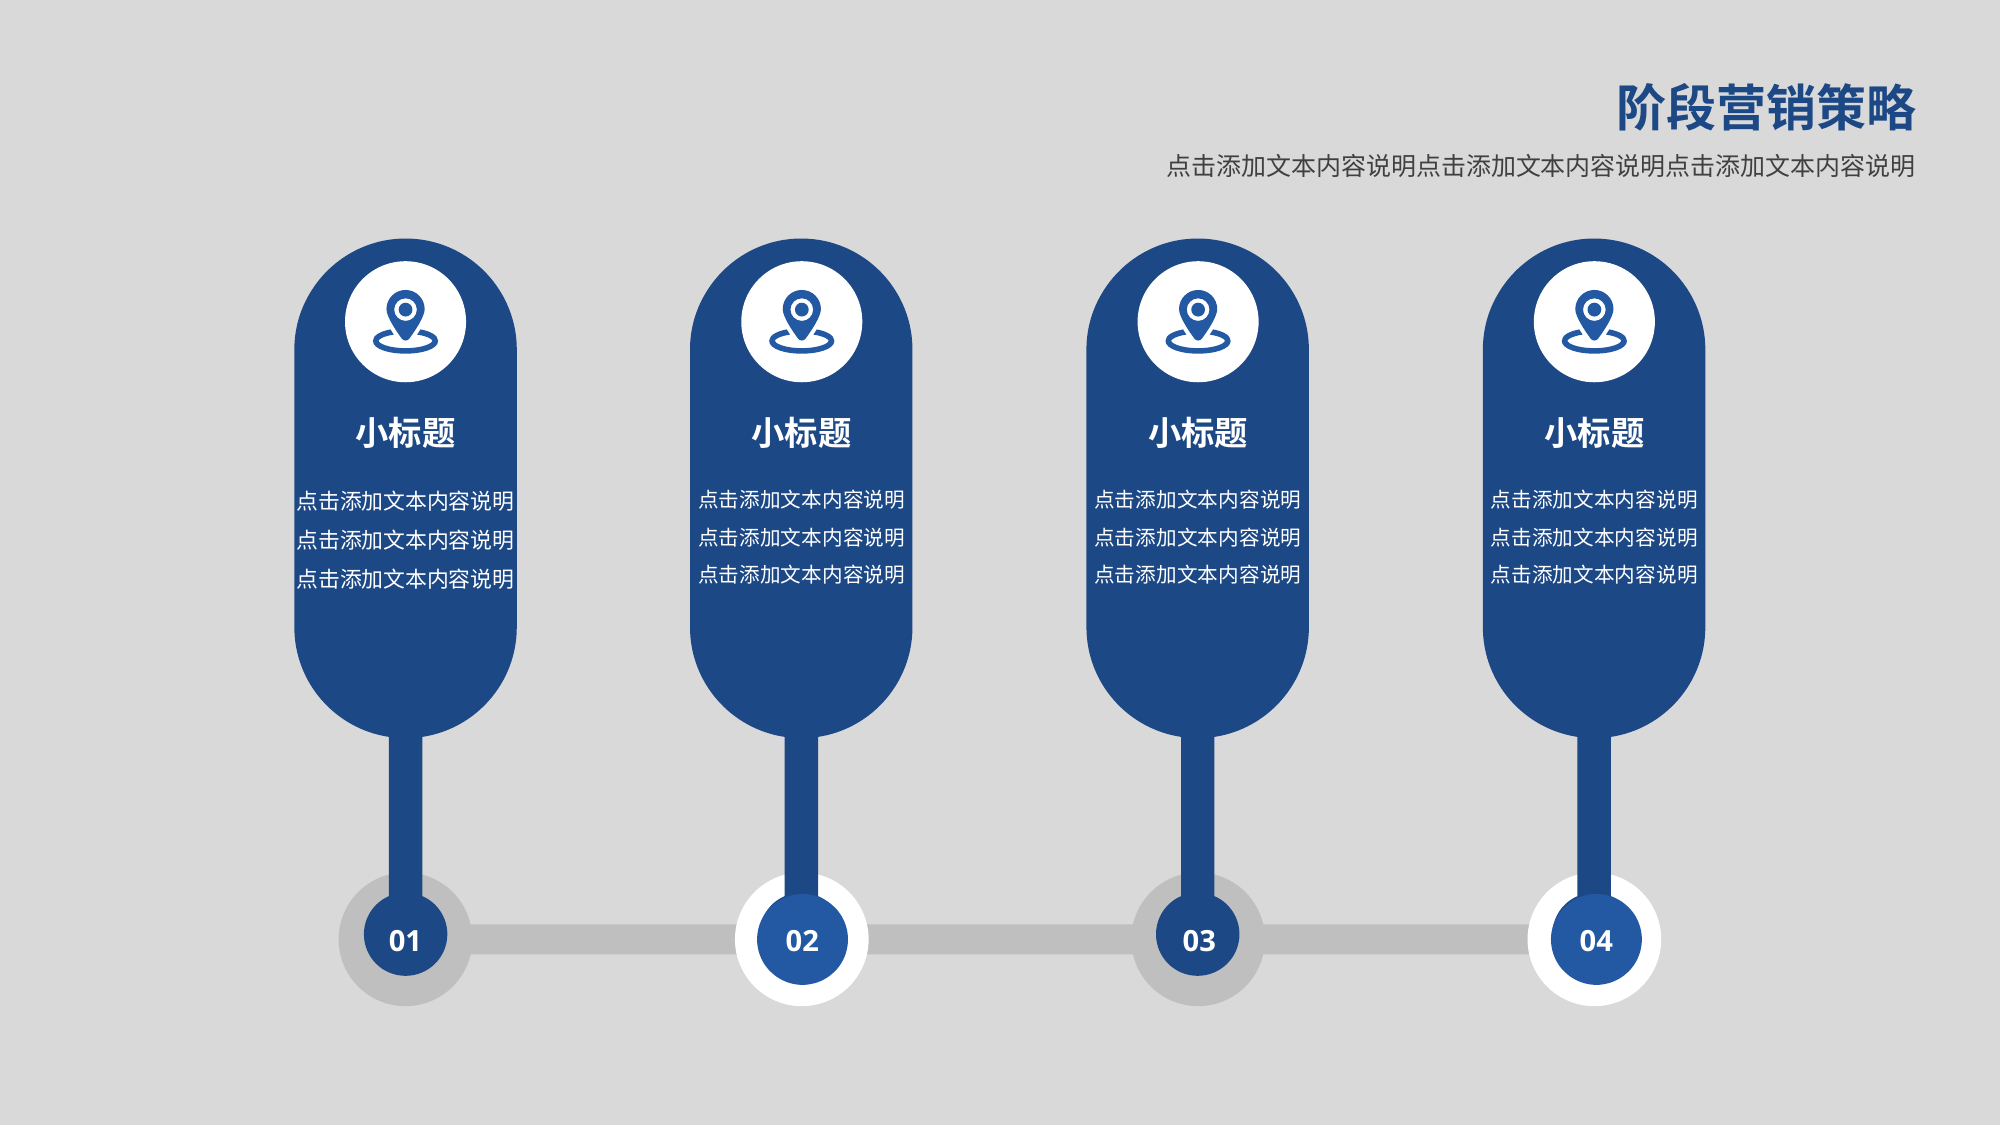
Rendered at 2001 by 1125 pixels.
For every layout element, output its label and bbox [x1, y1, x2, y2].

text_box [1064, 69, 1932, 184]
text_box [281, 238, 1719, 1007]
